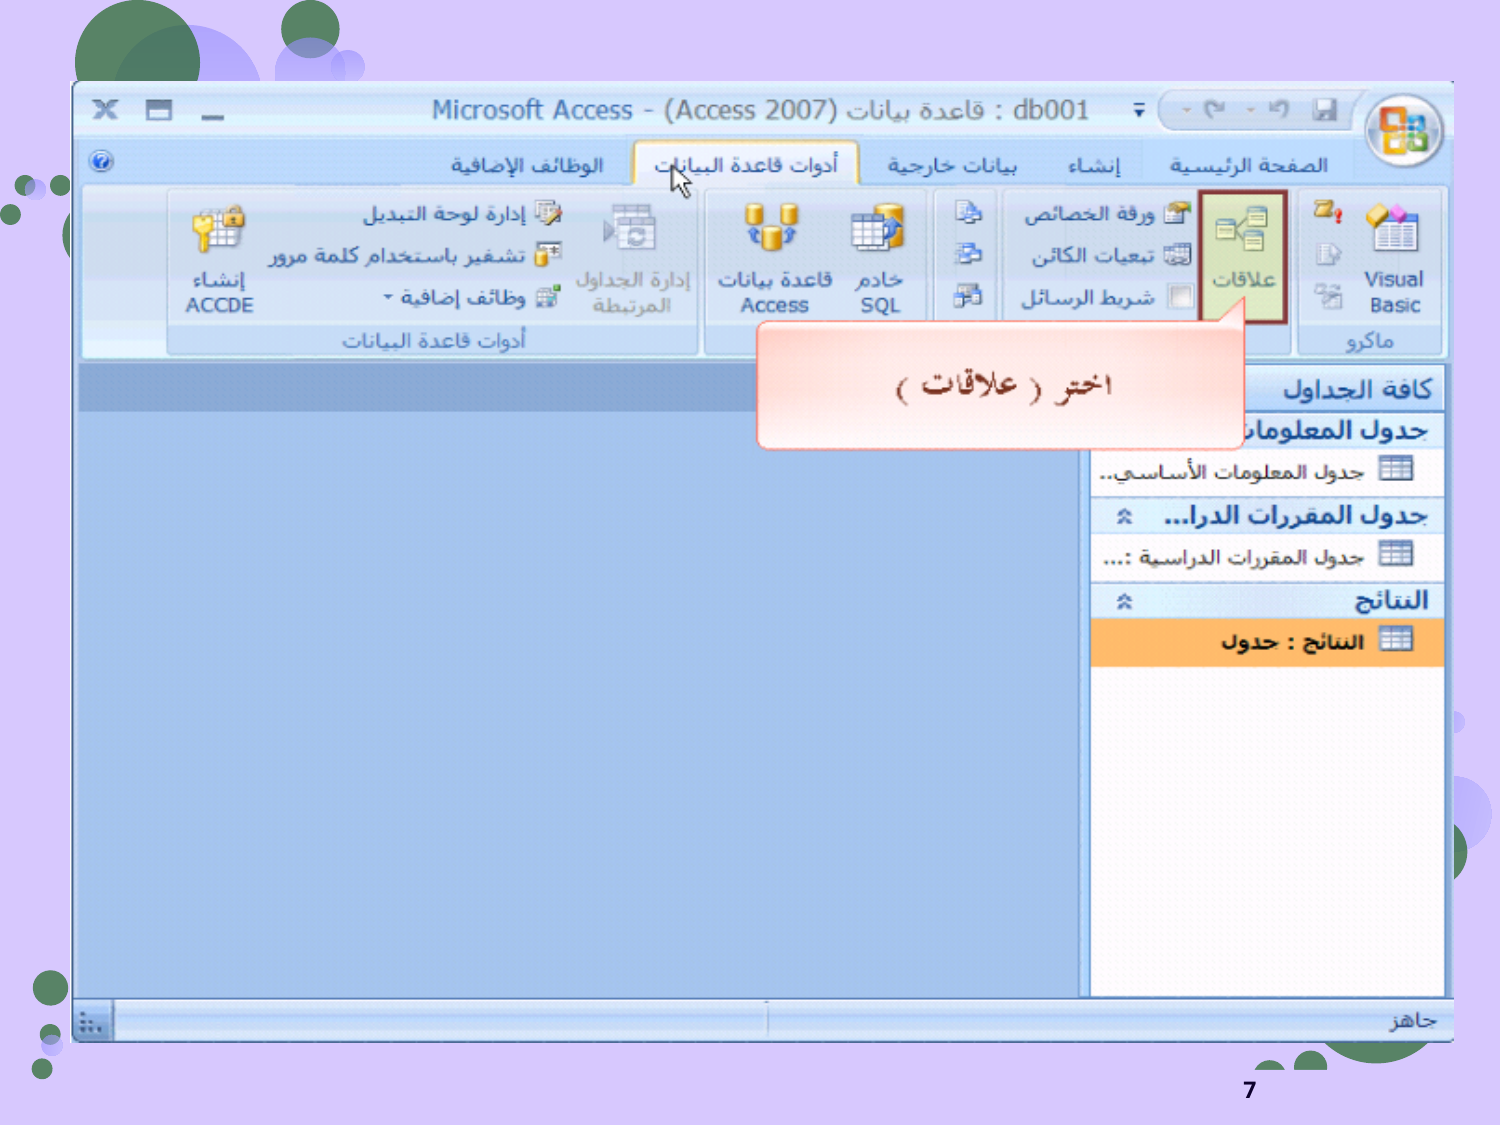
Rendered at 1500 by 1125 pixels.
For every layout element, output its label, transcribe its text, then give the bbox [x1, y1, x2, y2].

picture [68, 80, 1455, 1045]
slide_number 7 [1074, 1069, 1425, 1113]
